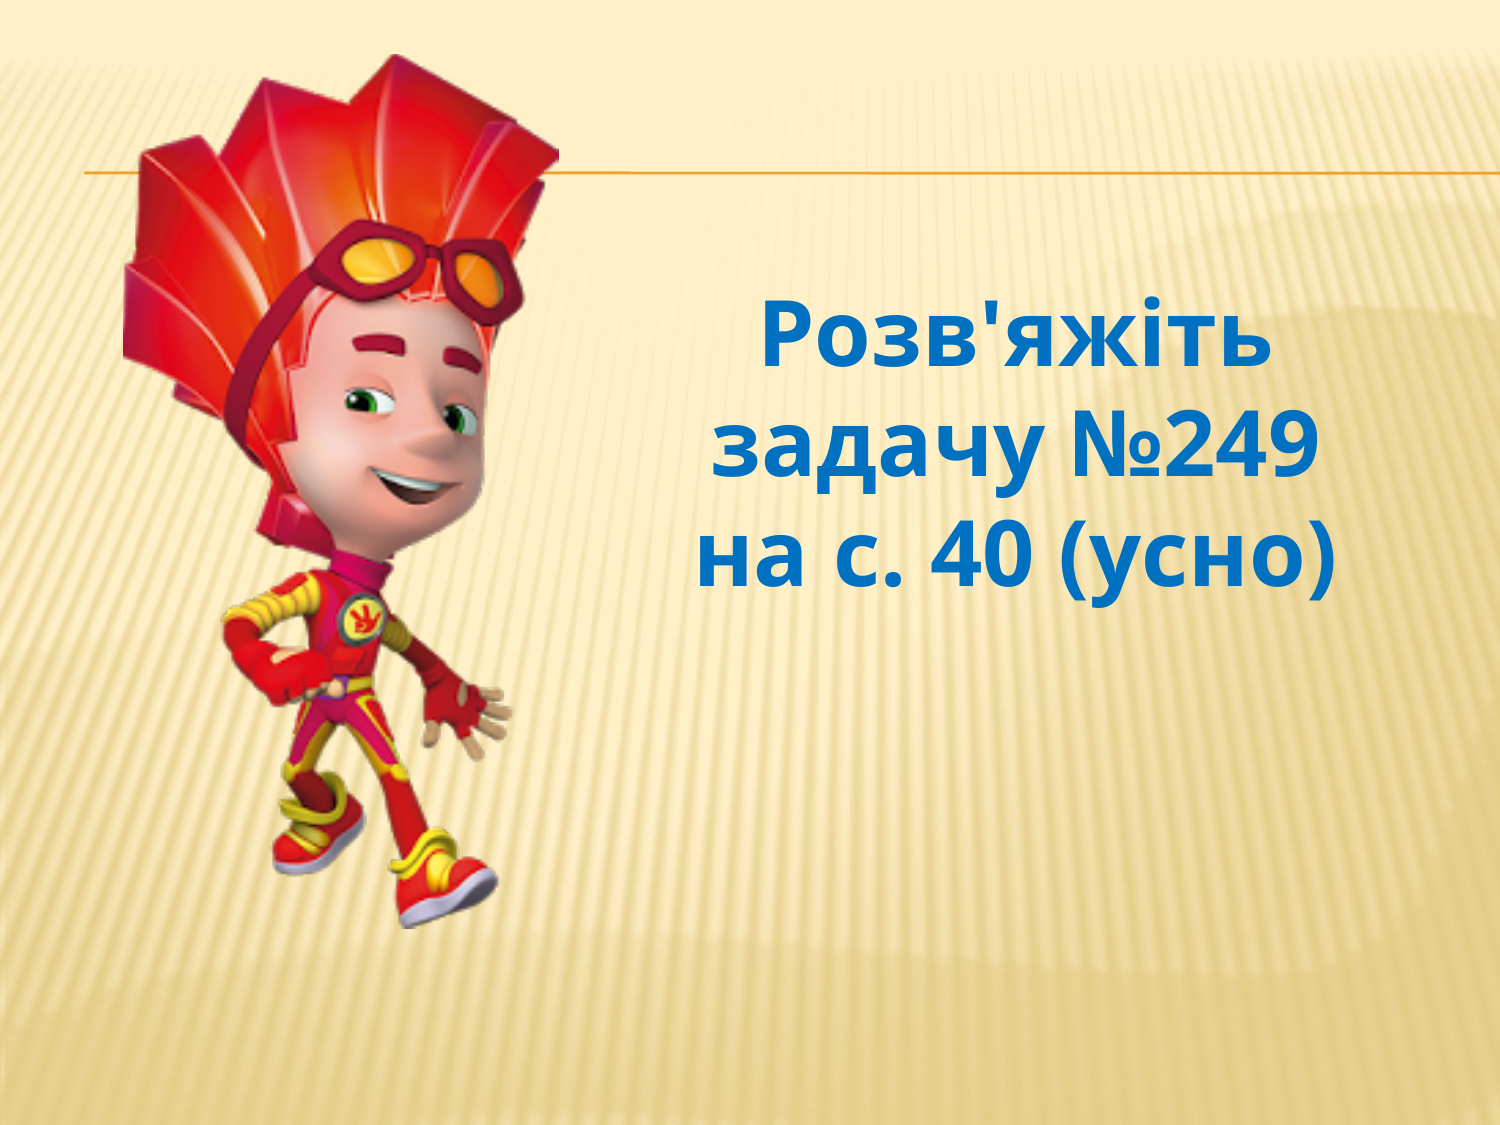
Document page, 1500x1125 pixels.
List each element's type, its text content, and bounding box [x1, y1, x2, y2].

picture [123, 54, 559, 929]
text_box Розв'яжіть задачу №249 на с. 40 (усно) [667, 267, 1365, 612]
